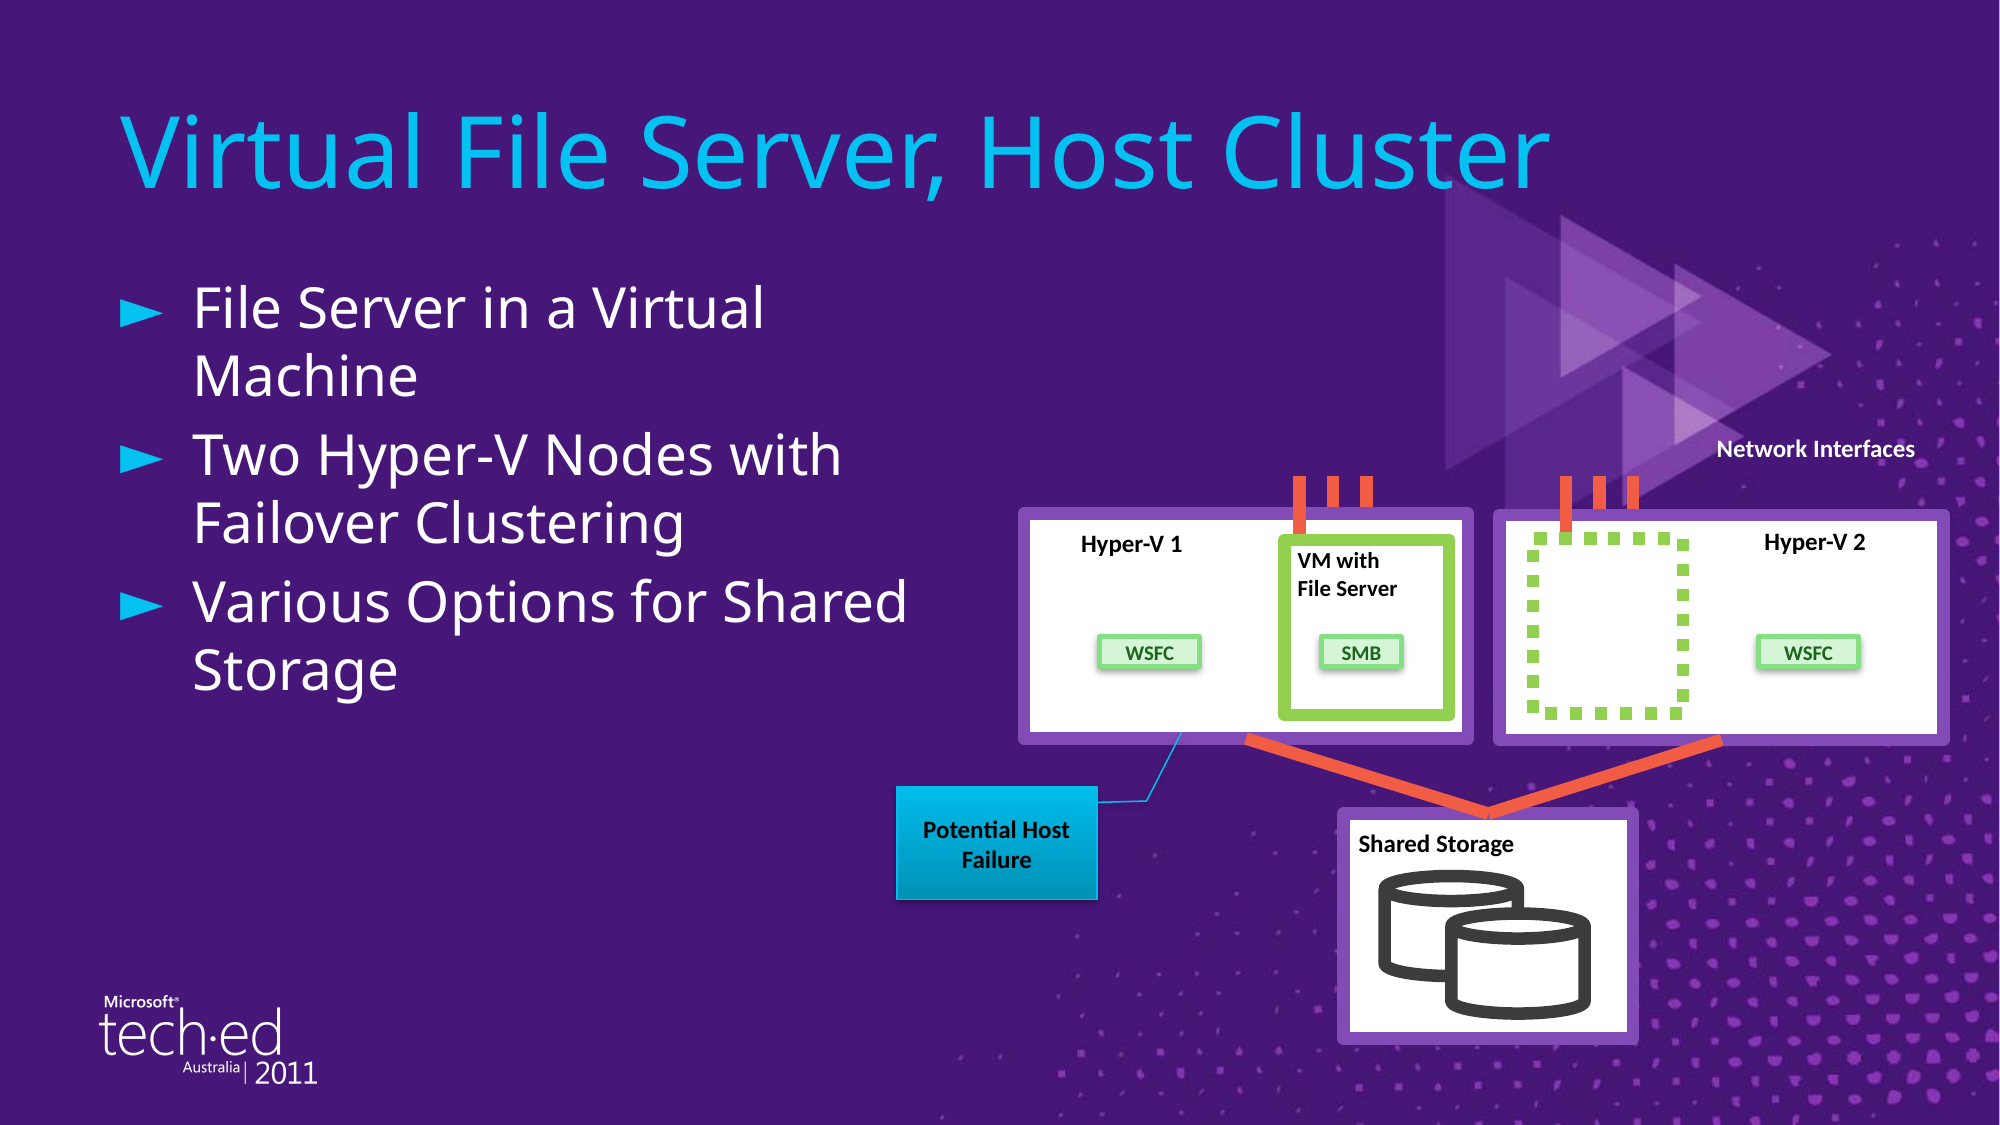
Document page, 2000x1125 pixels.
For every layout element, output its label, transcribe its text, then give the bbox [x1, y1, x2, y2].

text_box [1334, 476, 1339, 511]
text_box VM with File Server [1282, 538, 1483, 609]
text_box [1283, 609, 1451, 717]
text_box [1293, 512, 1306, 517]
text_box [1498, 513, 1946, 742]
text_box WSFC [1758, 636, 1859, 667]
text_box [1367, 476, 1373, 511]
picture [0, 0, 2000, 1125]
text_box [1449, 911, 1587, 1016]
text_box SMB [1321, 636, 1402, 667]
text_box Hyper-V 2 [1749, 518, 1983, 563]
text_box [1360, 476, 1365, 511]
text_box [1634, 476, 1639, 513]
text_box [1488, 739, 1722, 814]
text_box [1342, 821, 1635, 1041]
title Virtual File Server, Host Cluster [99, 54, 1900, 243]
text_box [1327, 476, 1332, 507]
text_box Shared Storage [1343, 821, 1700, 866]
text_box WSFC [1099, 636, 1200, 667]
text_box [1560, 512, 1572, 517]
text_box Network Interfaces [1671, 425, 1962, 470]
text_box [1531, 536, 1685, 716]
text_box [1593, 476, 1599, 507]
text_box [1627, 476, 1632, 513]
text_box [1245, 738, 1489, 814]
list File Server in a Virtual Machine Two Hyper-V Nodes with Failover Clustering Various Options for Shared Storage [99, 262, 1024, 713]
text_box [1022, 511, 1470, 741]
text_box Potential Host Failure [896, 732, 1183, 900]
text_box Hyper-V 1 [1066, 520, 1300, 566]
text_box [1382, 873, 1521, 979]
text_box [1600, 476, 1606, 513]
